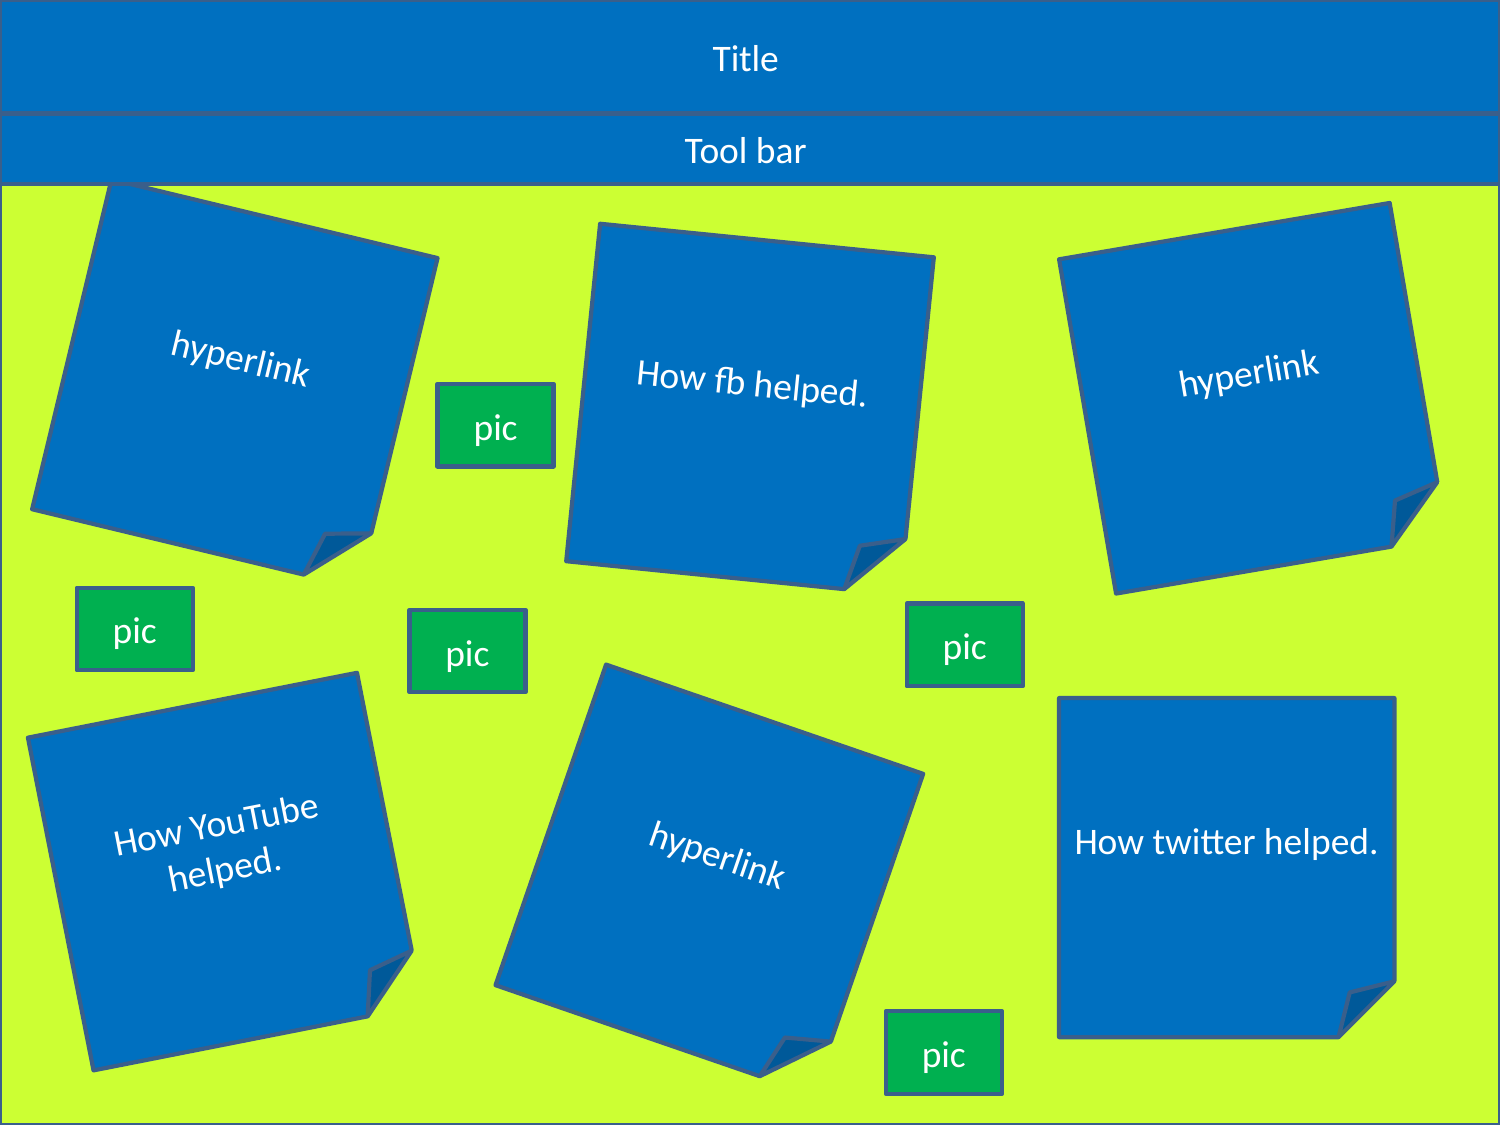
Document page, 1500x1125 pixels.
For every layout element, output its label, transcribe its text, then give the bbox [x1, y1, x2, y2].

text_box hyperlink [1057, 200, 1440, 596]
text_box pic [435, 382, 556, 469]
text_box hyperlink [493, 662, 926, 1079]
text_box How fb helped. [564, 221, 936, 592]
text_box hyperlink [30, 186, 440, 577]
text_box [0, 186, 1500, 1125]
text_box How YouTube helped. [25, 670, 414, 1073]
text_box Tool bar [0, 111, 1500, 186]
text_box pic [75, 586, 195, 672]
text_box pic [905, 601, 1025, 688]
text_box pic [884, 1009, 1004, 1096]
text_box How twitter helped. [1056, 695, 1397, 1040]
text_box pic [407, 608, 528, 694]
text_box Title [0, 0, 1500, 111]
